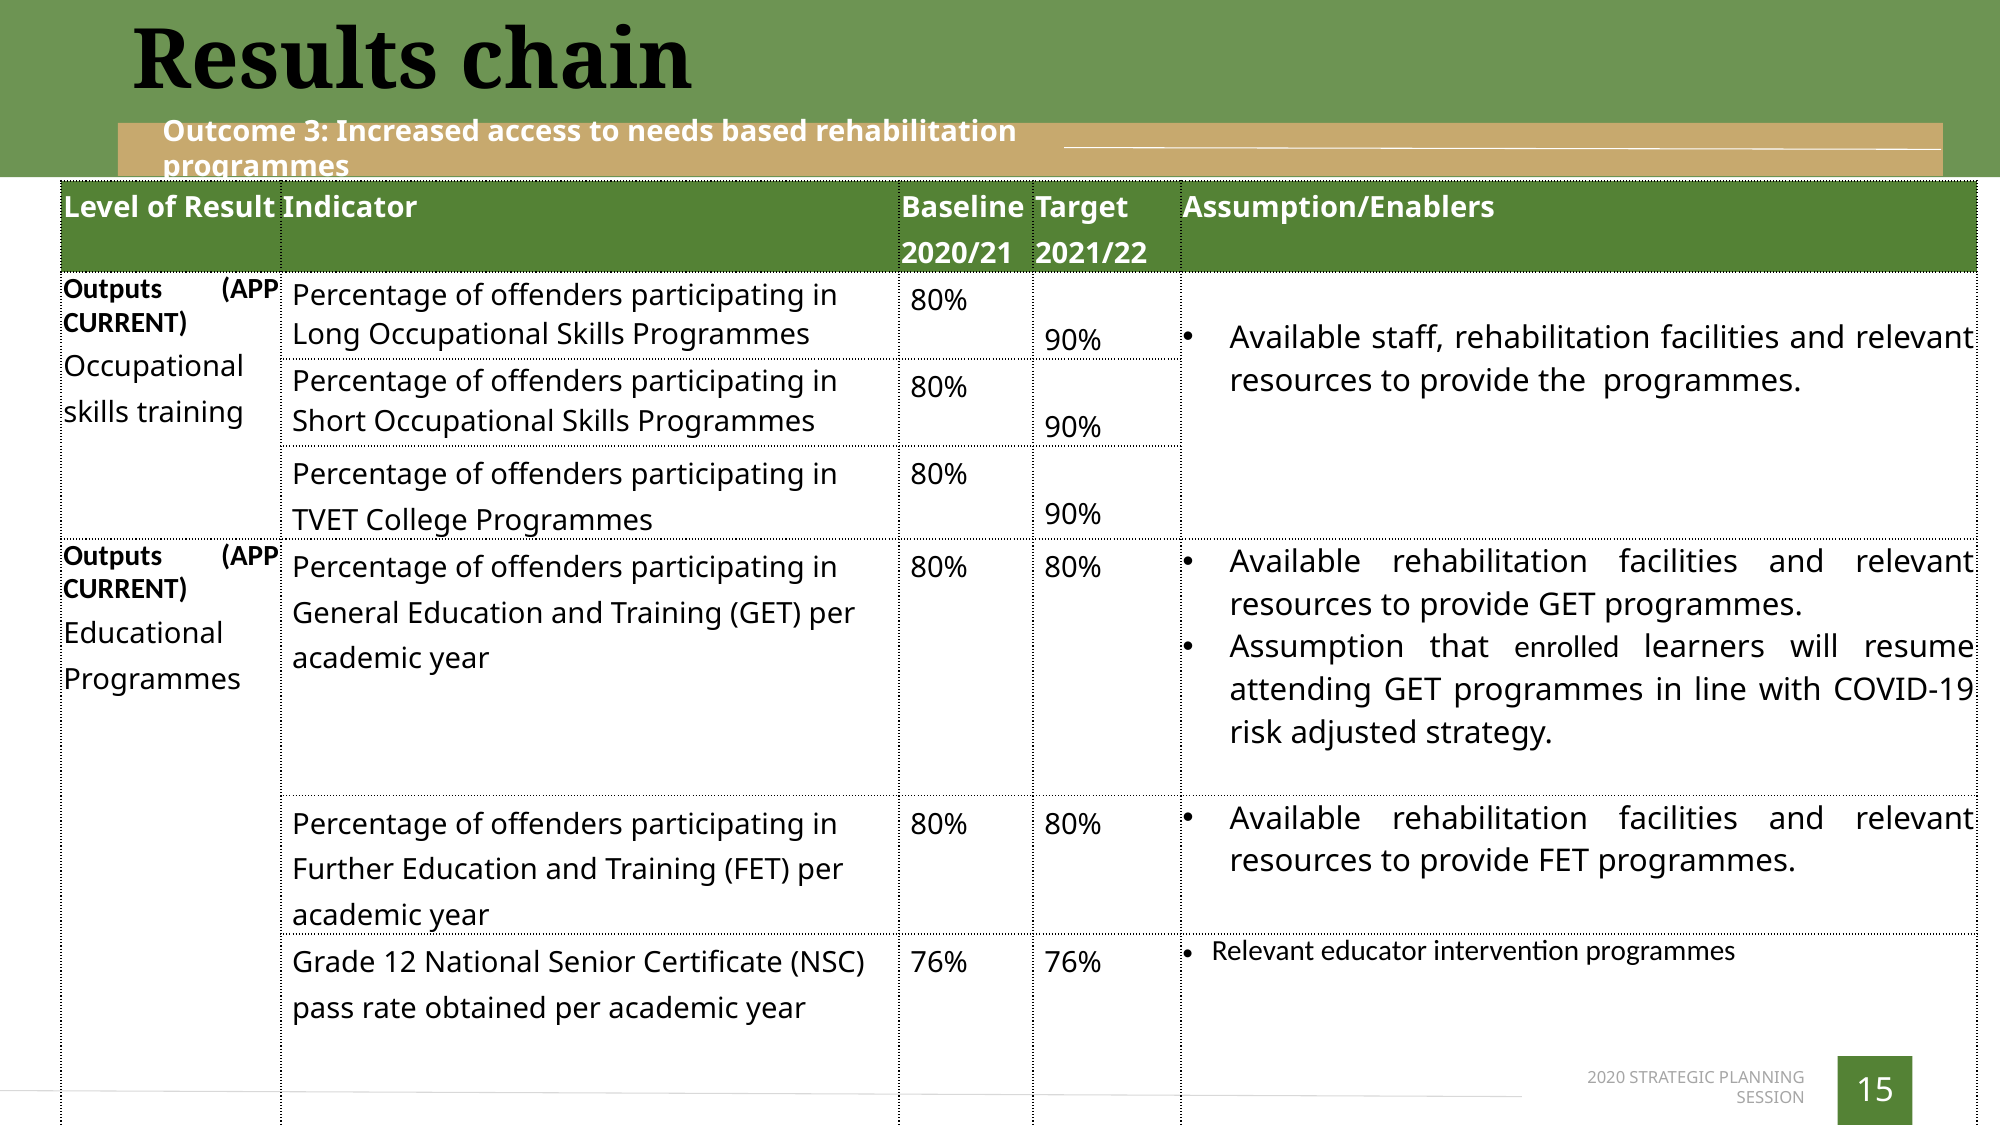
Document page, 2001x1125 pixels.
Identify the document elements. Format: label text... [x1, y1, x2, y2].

table_cell Available staff, rehabilitation facilities and relevant resources to provide the programmes. [1181, 272, 1977, 539]
table_cell 76% [1033, 934, 1181, 1125]
table_cell Percentage of offenders participating in Further Education and Training (FET) per academic year [281, 796, 899, 934]
table_cell Percentage of offenders participating in TVET College Programmes [281, 446, 899, 539]
table_cell Grade 12 National Senior Certificate (NSC) pass rate obtained per academic year [281, 934, 899, 1125]
table_header Indicator [281, 181, 899, 272]
table_cell Percentage of offenders participating in Short Occupational Skills Programmes [281, 359, 899, 446]
table_cell Percentage of offenders participating in Long Occupational Skills Programmes [281, 272, 899, 359]
table_cell 90% [1033, 272, 1181, 359]
table_header Assumption/Enablers [1181, 181, 1977, 272]
table_cell 80% [899, 539, 1033, 796]
table_cell Available rehabilitation facilities and relevant resources to provide FET programmes. [1181, 796, 1977, 934]
table_cell 80% [899, 796, 1033, 934]
table_cell Available rehabilitation facilities and relevant resources to provide GET programmes. Assumption that enrolled learners will resume attending GET programmes in line with COVID-19 risk adjusted strategy. [1181, 539, 1977, 796]
table_cell 90% [1033, 446, 1181, 539]
table_cell Outputs (APP CURRENT) Educational Programmes [61, 539, 281, 1125]
table_cell Relevant educator intervention programmes [1181, 934, 1977, 1125]
table_cell Outputs (APP CURRENT) Occupational skills training [61, 272, 281, 539]
table_header Baseline 2020/21 [899, 181, 1033, 272]
table_header Level of Result [61, 181, 281, 272]
table_header Target 2021/22 [1033, 181, 1181, 272]
table_cell 76% [899, 934, 1033, 1125]
table_cell Percentage of offenders participating in General Education and Training (GET) per academic year [281, 539, 899, 796]
table_cell 80% [1033, 539, 1181, 796]
table_cell 80% [899, 359, 1033, 446]
table_cell 80% [899, 446, 1033, 539]
table_cell 80% [1033, 796, 1181, 934]
table_cell 80% [899, 272, 1033, 359]
title Results chain [117, 17, 1886, 106]
table_cell 90% [1033, 359, 1181, 446]
